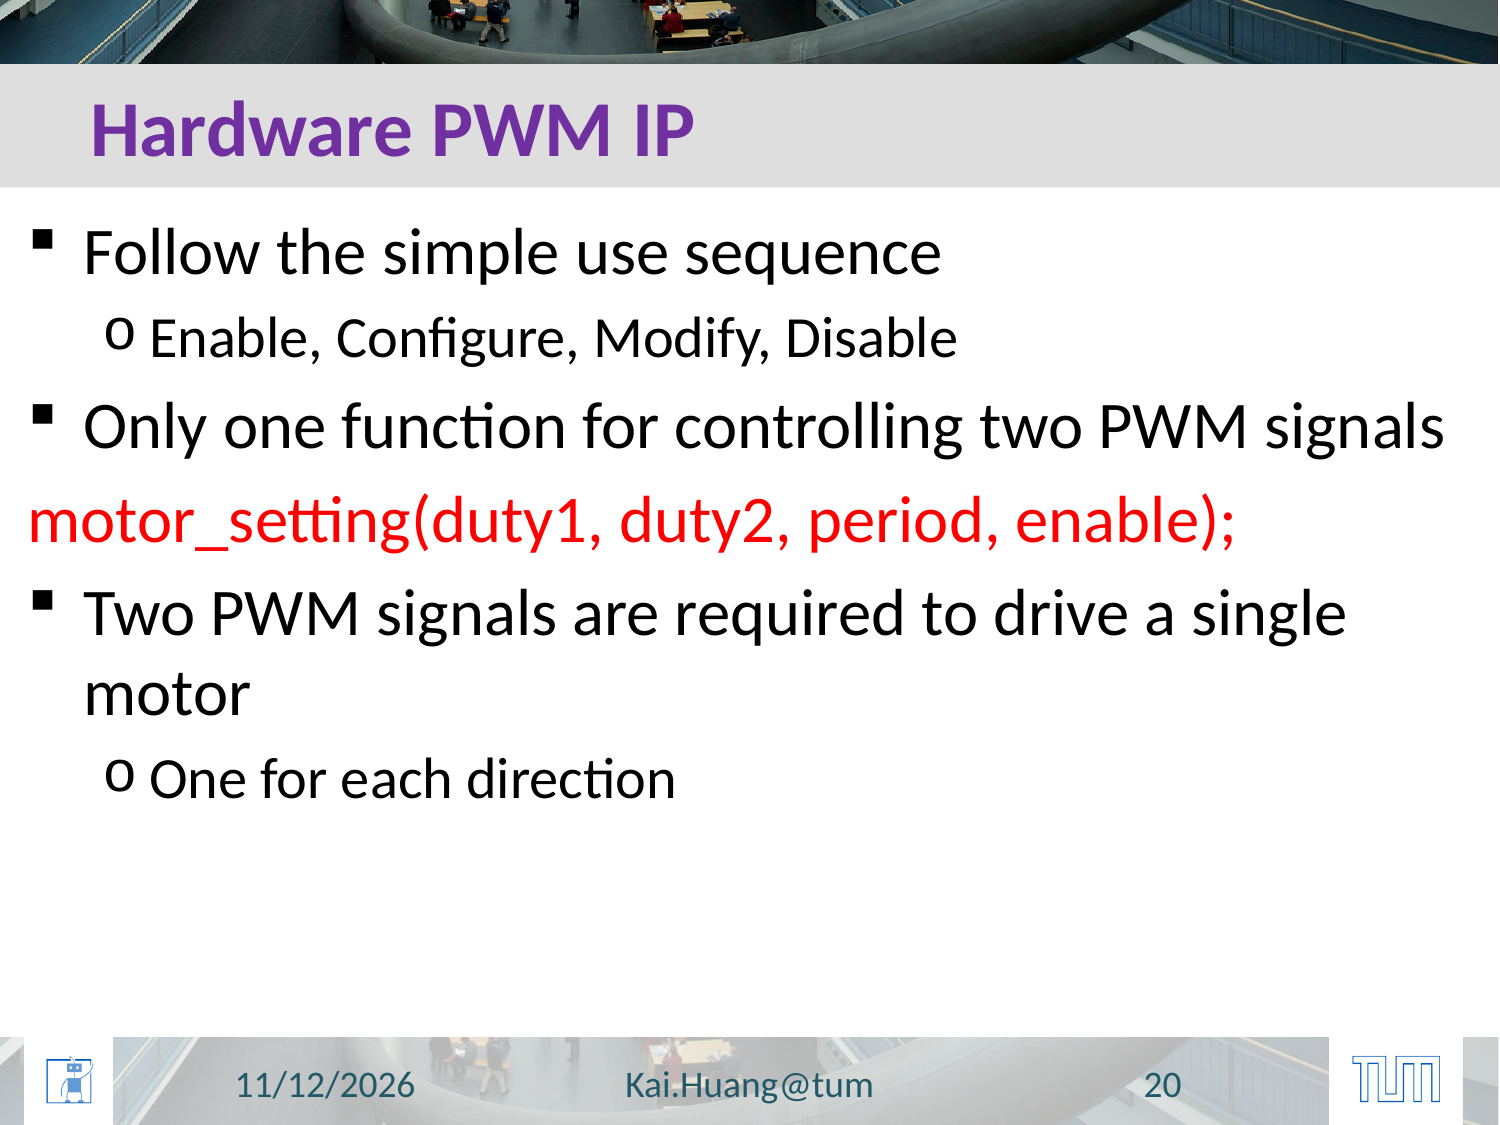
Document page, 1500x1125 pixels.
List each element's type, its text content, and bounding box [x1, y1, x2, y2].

slide_number 20 [1012, 1052, 1313, 1113]
list Follow the simple use sequence Enable, Configure, Modify, Disable Only one function for controlling two PWM signals motor_setting(duty1, duty2, period, enable); Two PWM signals are required to drive a single motor One for each direction [12, 200, 1475, 1025]
footer Kai.Huang@tum [512, 1052, 988, 1113]
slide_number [162, 1052, 488, 1113]
title Hardware PWM IP [75, 62, 1425, 188]
picture [0, 0, 1500, 64]
picture [0, 1032, 1500, 1125]
